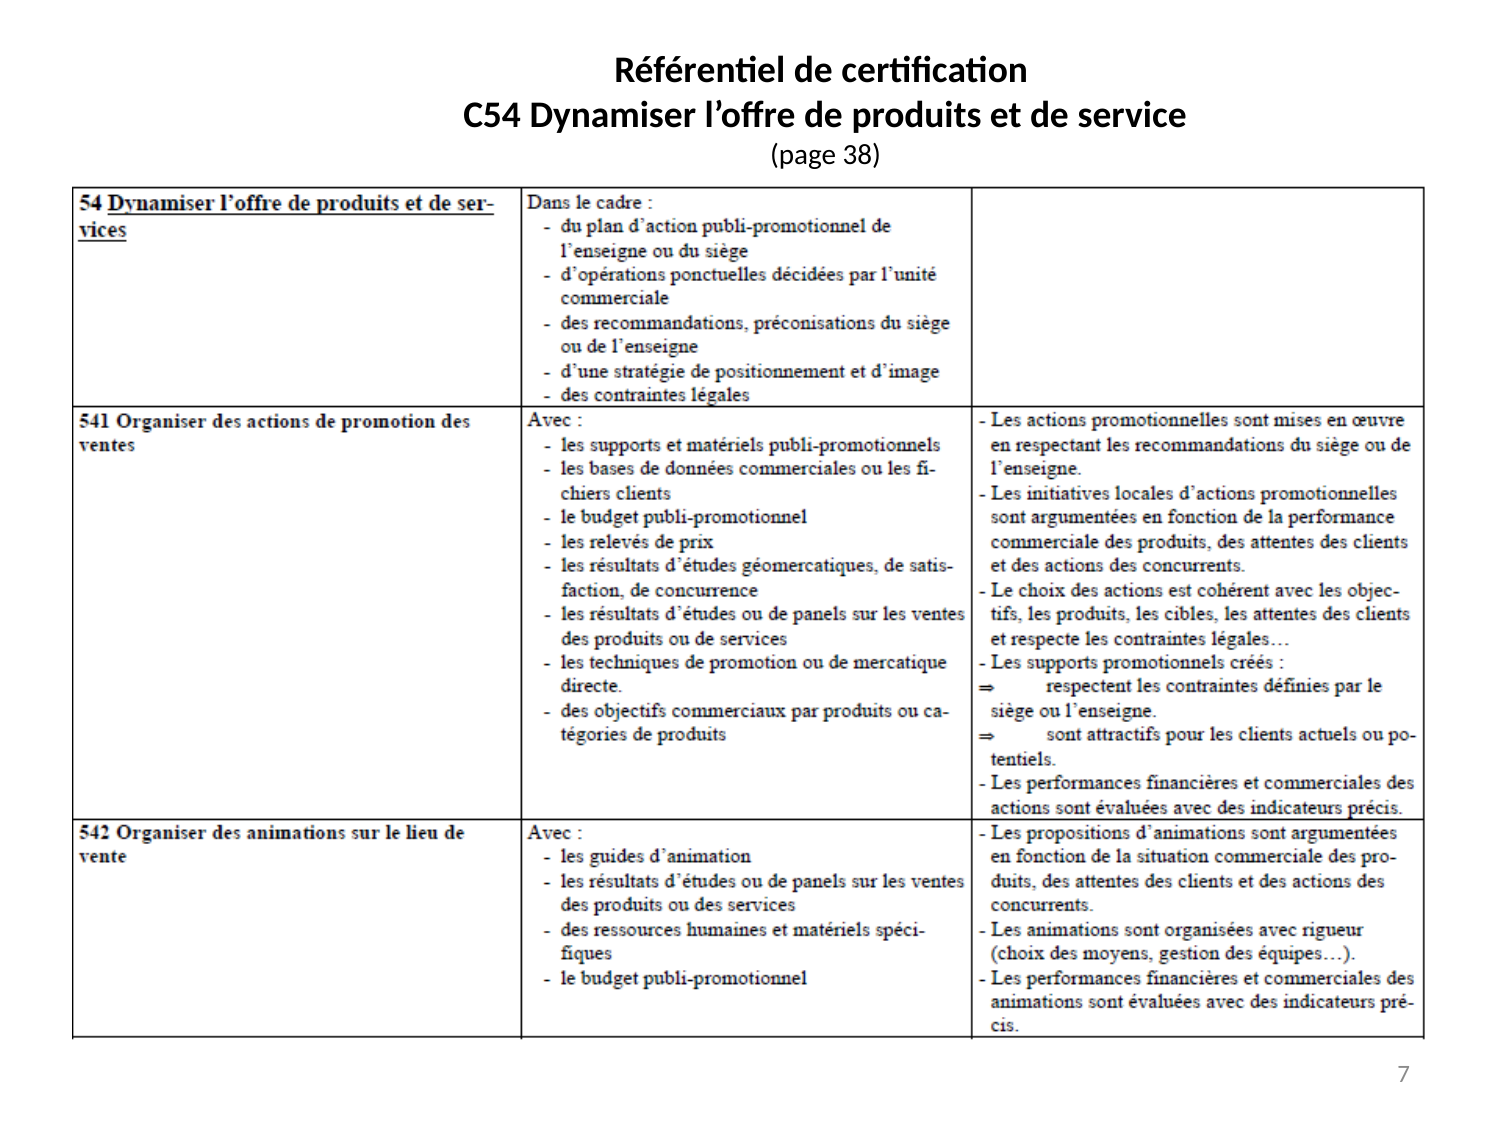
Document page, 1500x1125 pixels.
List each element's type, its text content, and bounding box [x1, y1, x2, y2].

picture [72, 184, 1428, 1041]
slide_number 7 [1074, 1049, 1425, 1103]
text_box Référentiel de certification C54 Dynamiser l’offre de produits et de service (page 38) [226, 30, 1425, 182]
